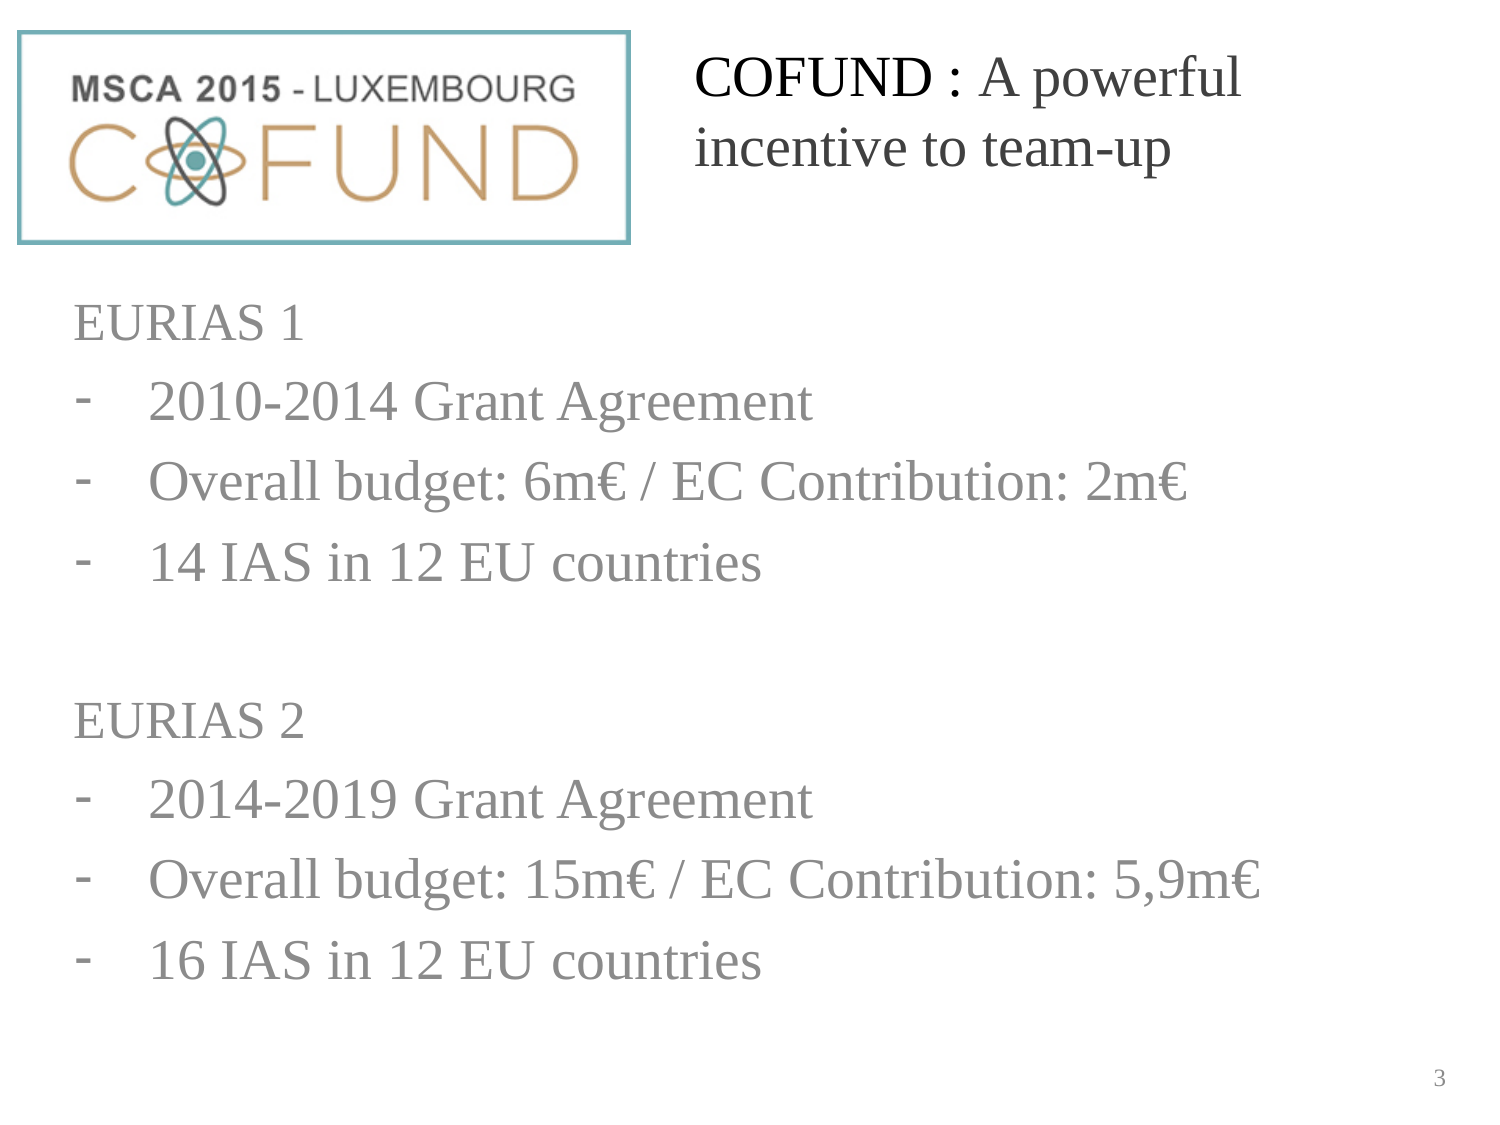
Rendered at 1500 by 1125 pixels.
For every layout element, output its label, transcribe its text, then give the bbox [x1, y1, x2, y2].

footer 3 [986, 1046, 1462, 1107]
subtitle EURIAS 1 2010-2014 Grant Agreement Overall budget: 6m€ / EC Contribution: 2m€ 14 IAS in 12 EU countries EURIAS 2 2014-2019 Grant Agreement Overall budget: 15m€ / EC Contribution: 5,9m€ 16 IAS in 12 EU countries [58, 278, 1483, 1000]
text_box COFUND : A powerful incentive to team-up [679, 30, 1459, 245]
picture [17, 30, 631, 246]
